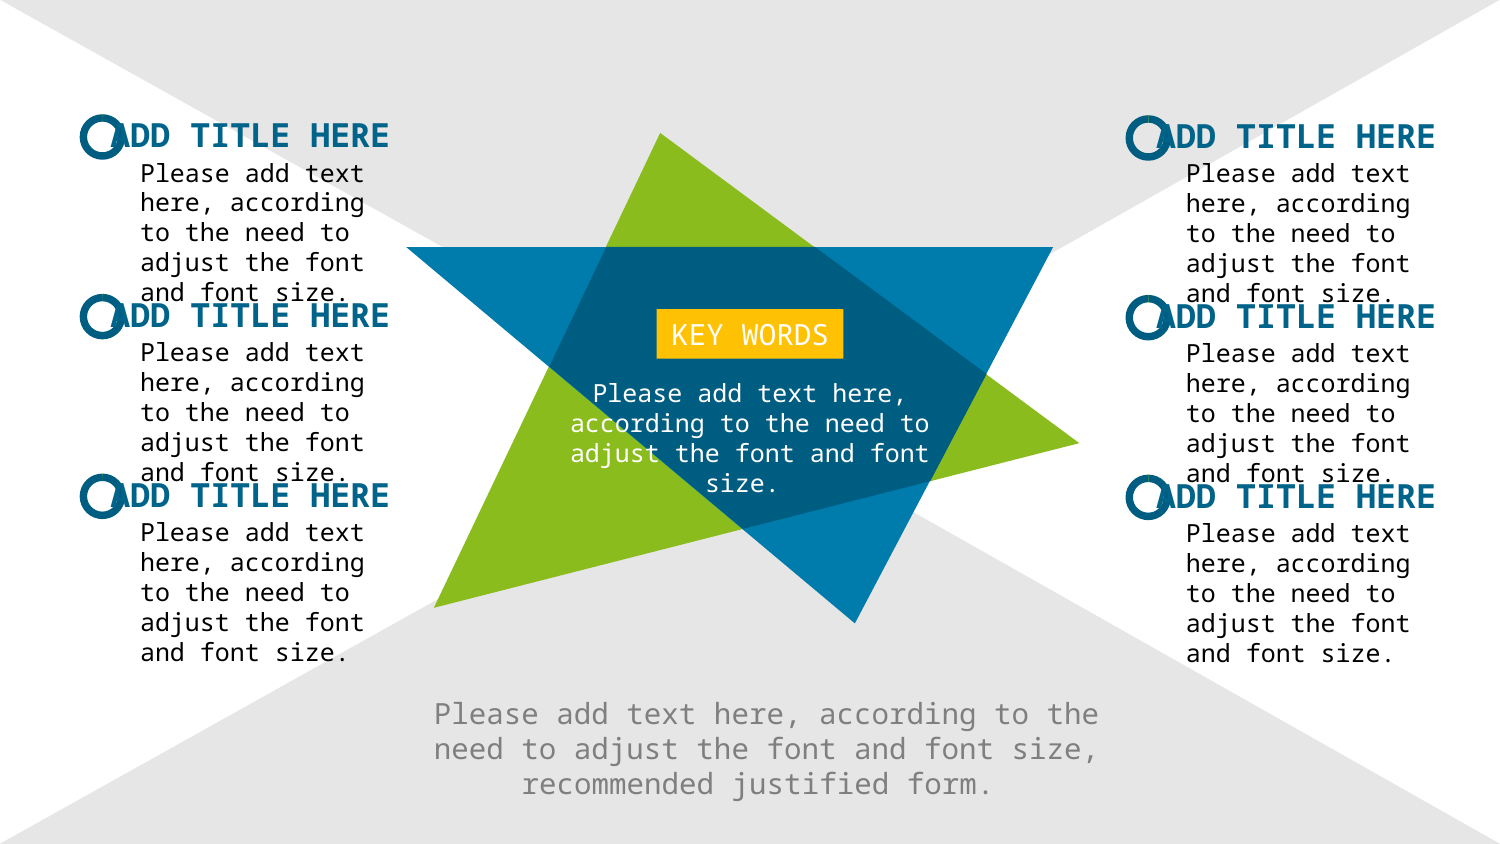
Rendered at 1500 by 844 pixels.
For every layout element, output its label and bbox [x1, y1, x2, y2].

text_box [79, 107, 387, 286]
text_box [79, 286, 387, 466]
text_box [1125, 108, 1433, 287]
text_box [79, 466, 387, 646]
text_box [390, 127, 1054, 624]
text_box [535, 308, 965, 446]
text_box [0, 0, 1500, 844]
text_box [1125, 467, 1433, 647]
text_box [1125, 287, 1433, 467]
